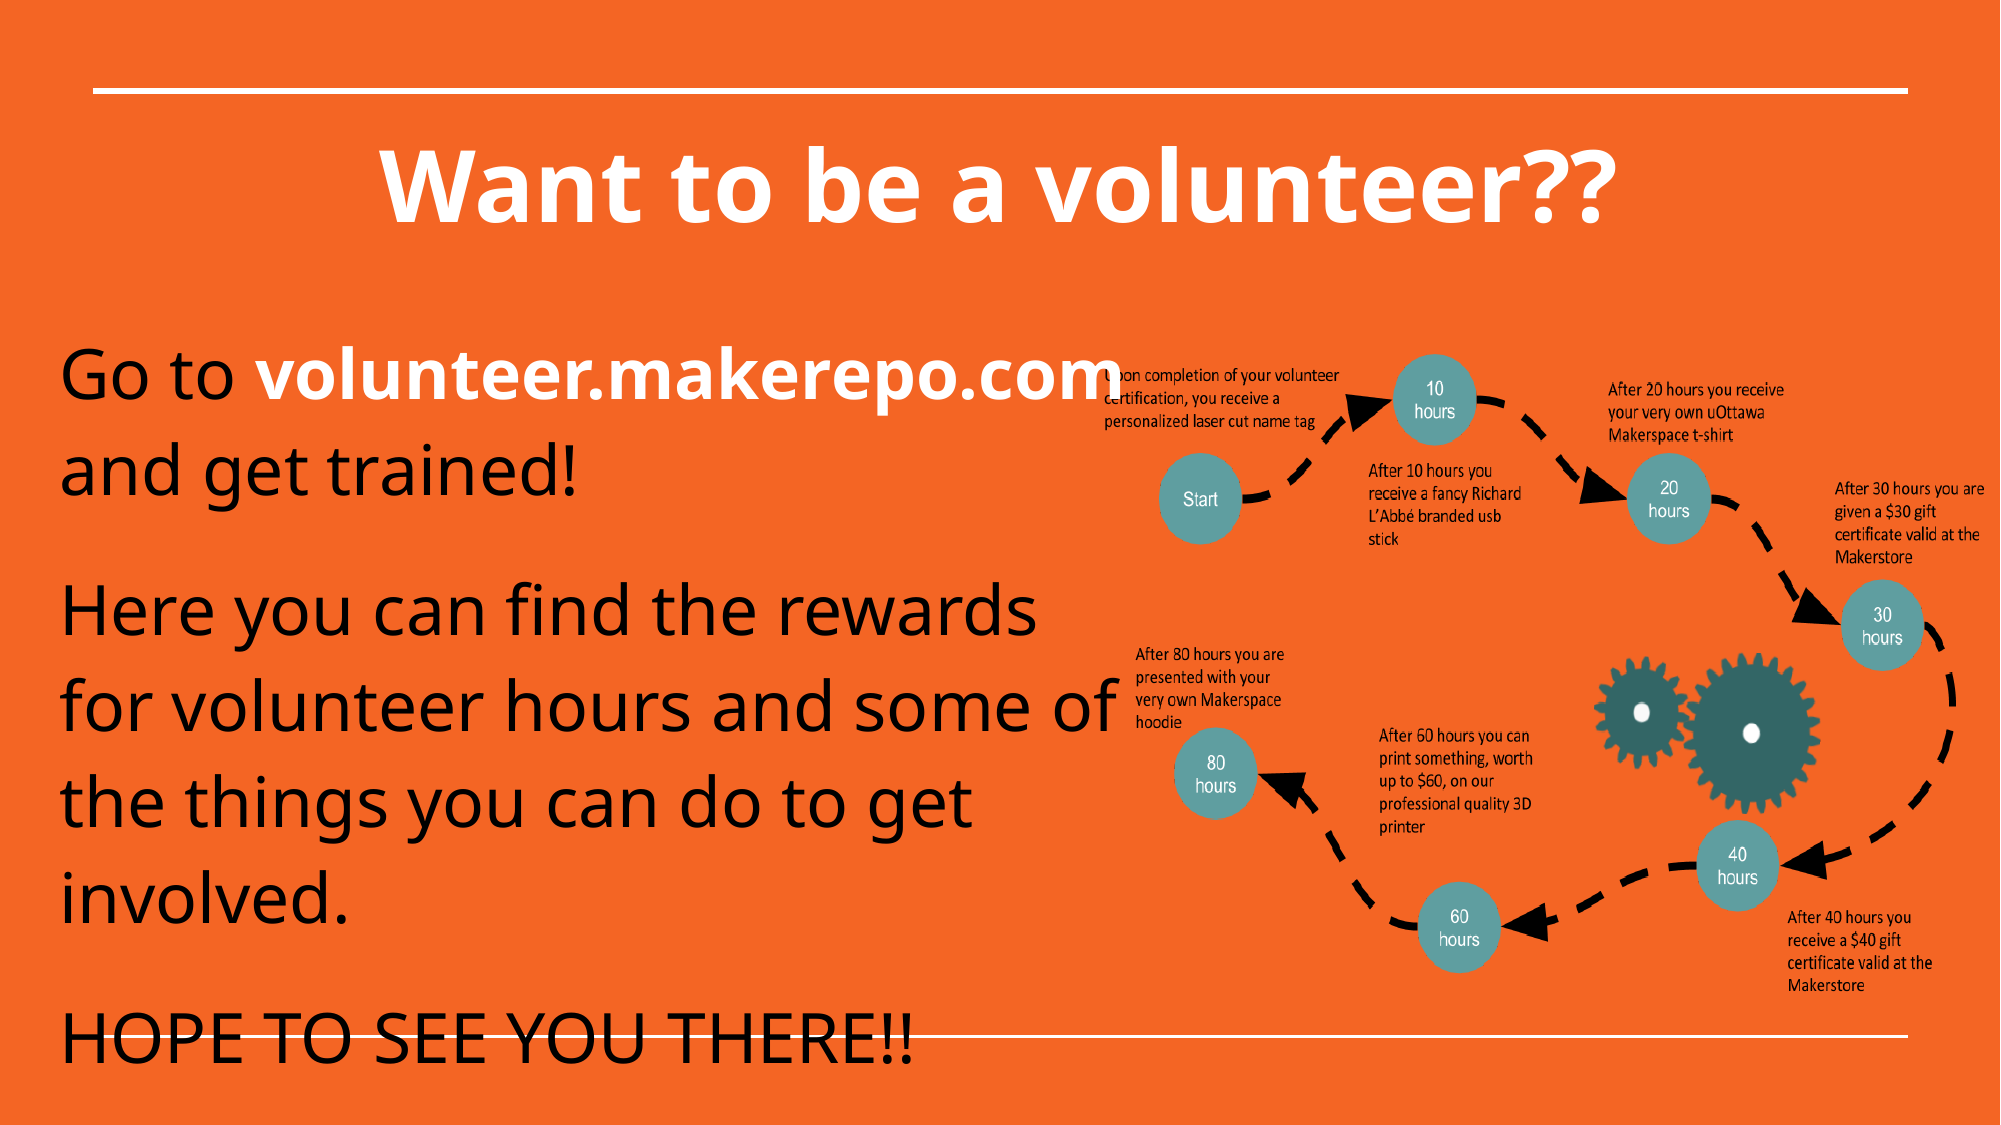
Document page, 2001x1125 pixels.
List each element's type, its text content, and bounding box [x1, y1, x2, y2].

picture [1095, 354, 2000, 1023]
title Want to be a volunteer?? [92, 102, 1908, 353]
list Go to volunteer.makerepo.com and get trained! Here you can find the rewards for volunteer hours and some of the things you can do to get involved. HOPE TO SEE YOU THERE!! [39, 297, 1147, 1023]
